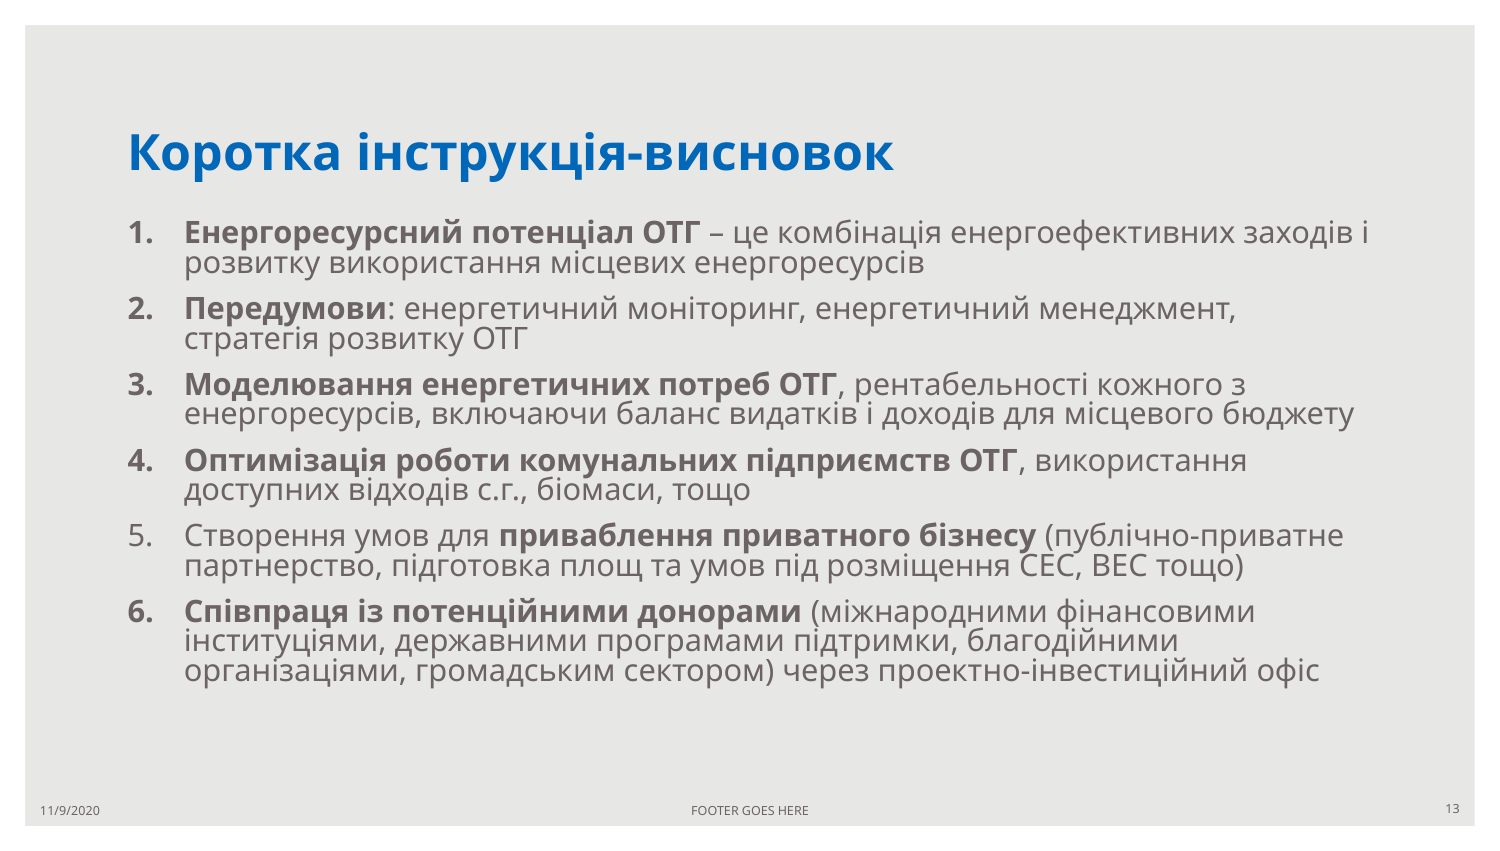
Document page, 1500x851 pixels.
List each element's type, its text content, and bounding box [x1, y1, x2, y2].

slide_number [24, 794, 375, 826]
title Коротка інструкція-висновок [112, 112, 1388, 188]
slide_number ‹#› [1125, 794, 1475, 826]
list Енергоресурсний потенціал ОТГ – це комбінація енергоефективних заходів і розвитку використання місцевих енергоресурсів Передумови: енергетичний моніторинг, енергетичний менеджмент, стратегія розвитку ОТГ Моделювання енергетичних потреб ОТГ, рентабельності кожного з енергоресурсів, включаючи баланс видатків і доходів для місцевого бюджету Оптимізація роботи комунальних підприємств ОТГ, використання доступних відходів с.г., біомаси, тощо Створення умов для приваблення приватного бізнесу (публічно-приватне партнерство, підготовка площ та умов під розміщення СЕС, ВЕС тощо) Співпраця із потенційними донорами (міжнародними фінансовими інституціями, державними програмами підтримки, благодійними організаціями, громадським сектором) через проектно-інвестиційний офіс [112, 212, 1388, 738]
footer FOOTER GOES HERE [512, 794, 988, 826]
